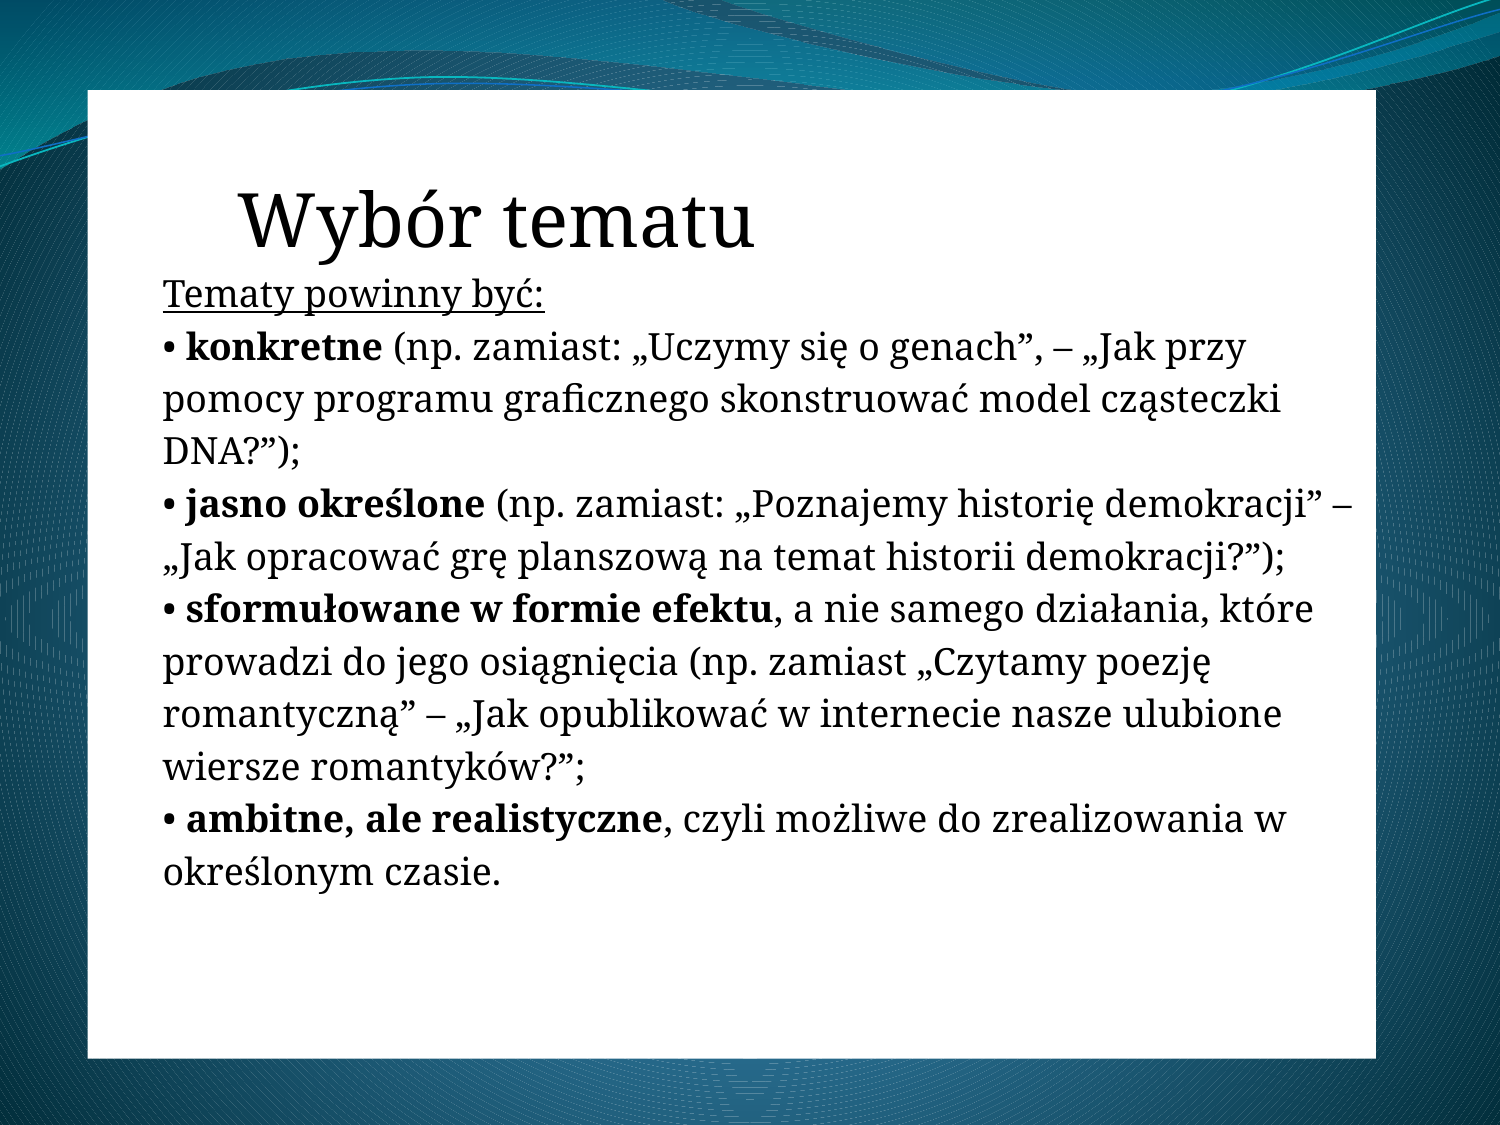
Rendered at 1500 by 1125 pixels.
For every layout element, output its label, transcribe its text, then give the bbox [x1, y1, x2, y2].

subtitle Wybór tematu Tematy powinny być: • konkretne (np. zamiast: „Uczymy się o genach”, – „Jak przy pomocy programu graficznego skonstruować model cząsteczki DNA?”); • jasno określone (np. zamiast: „Poznajemy historię demokracji” – „Jak opracować grę planszową na temat historii demokracji?”); • sformułowane w formie efektu, a nie samego działania, które prowadzi do jego osiągnięcia (np. zamiast „Czytamy poezję romantyczną” – „Jak opublikować w internecie nasze ulubione wiersze romantyków?”; • ambitne, ale realistyczne, czyli możliwe do zrealizowania w określonym czasie. [87, 89, 1377, 1059]
